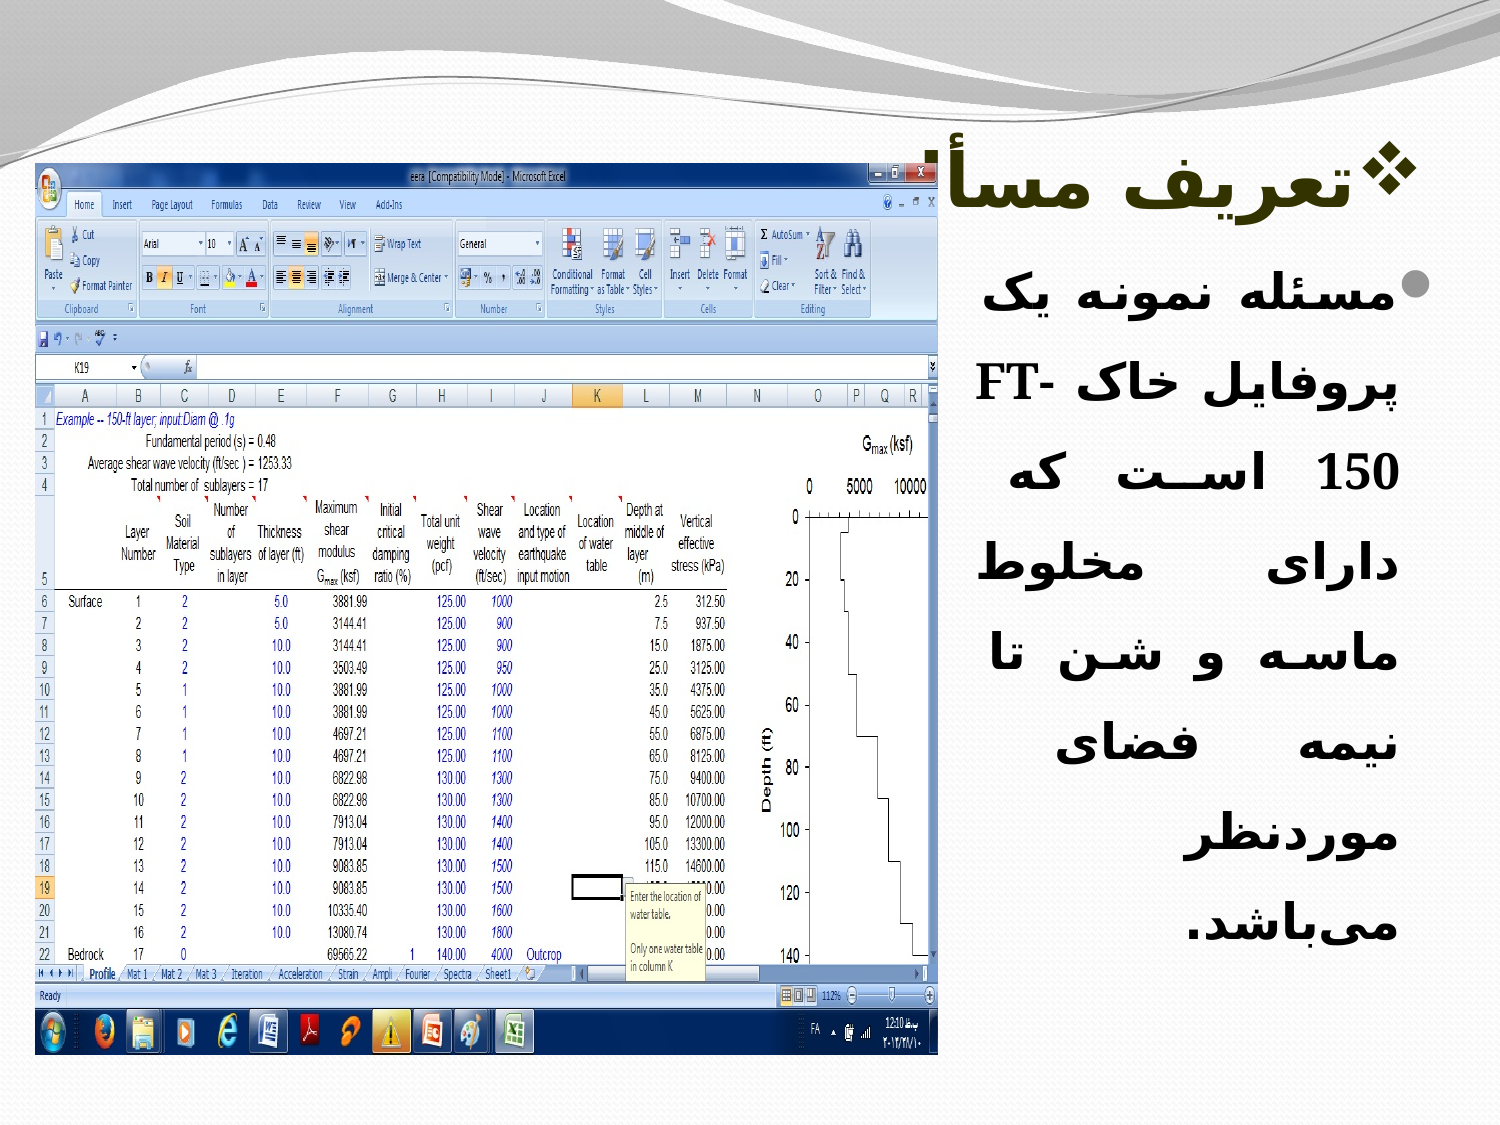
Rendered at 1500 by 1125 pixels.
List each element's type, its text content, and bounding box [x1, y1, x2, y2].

picture [34, 163, 938, 1055]
table_cell [938, 165, 945, 223]
title تعریف مسأله [75, 35, 1425, 223]
list مسئله نمونه یک پروفایل خاک FT-150 است که دارای مخلوط ماسه و شن تا نیمه فضای موردنظر می‌باشد. [960, 222, 1461, 1043]
